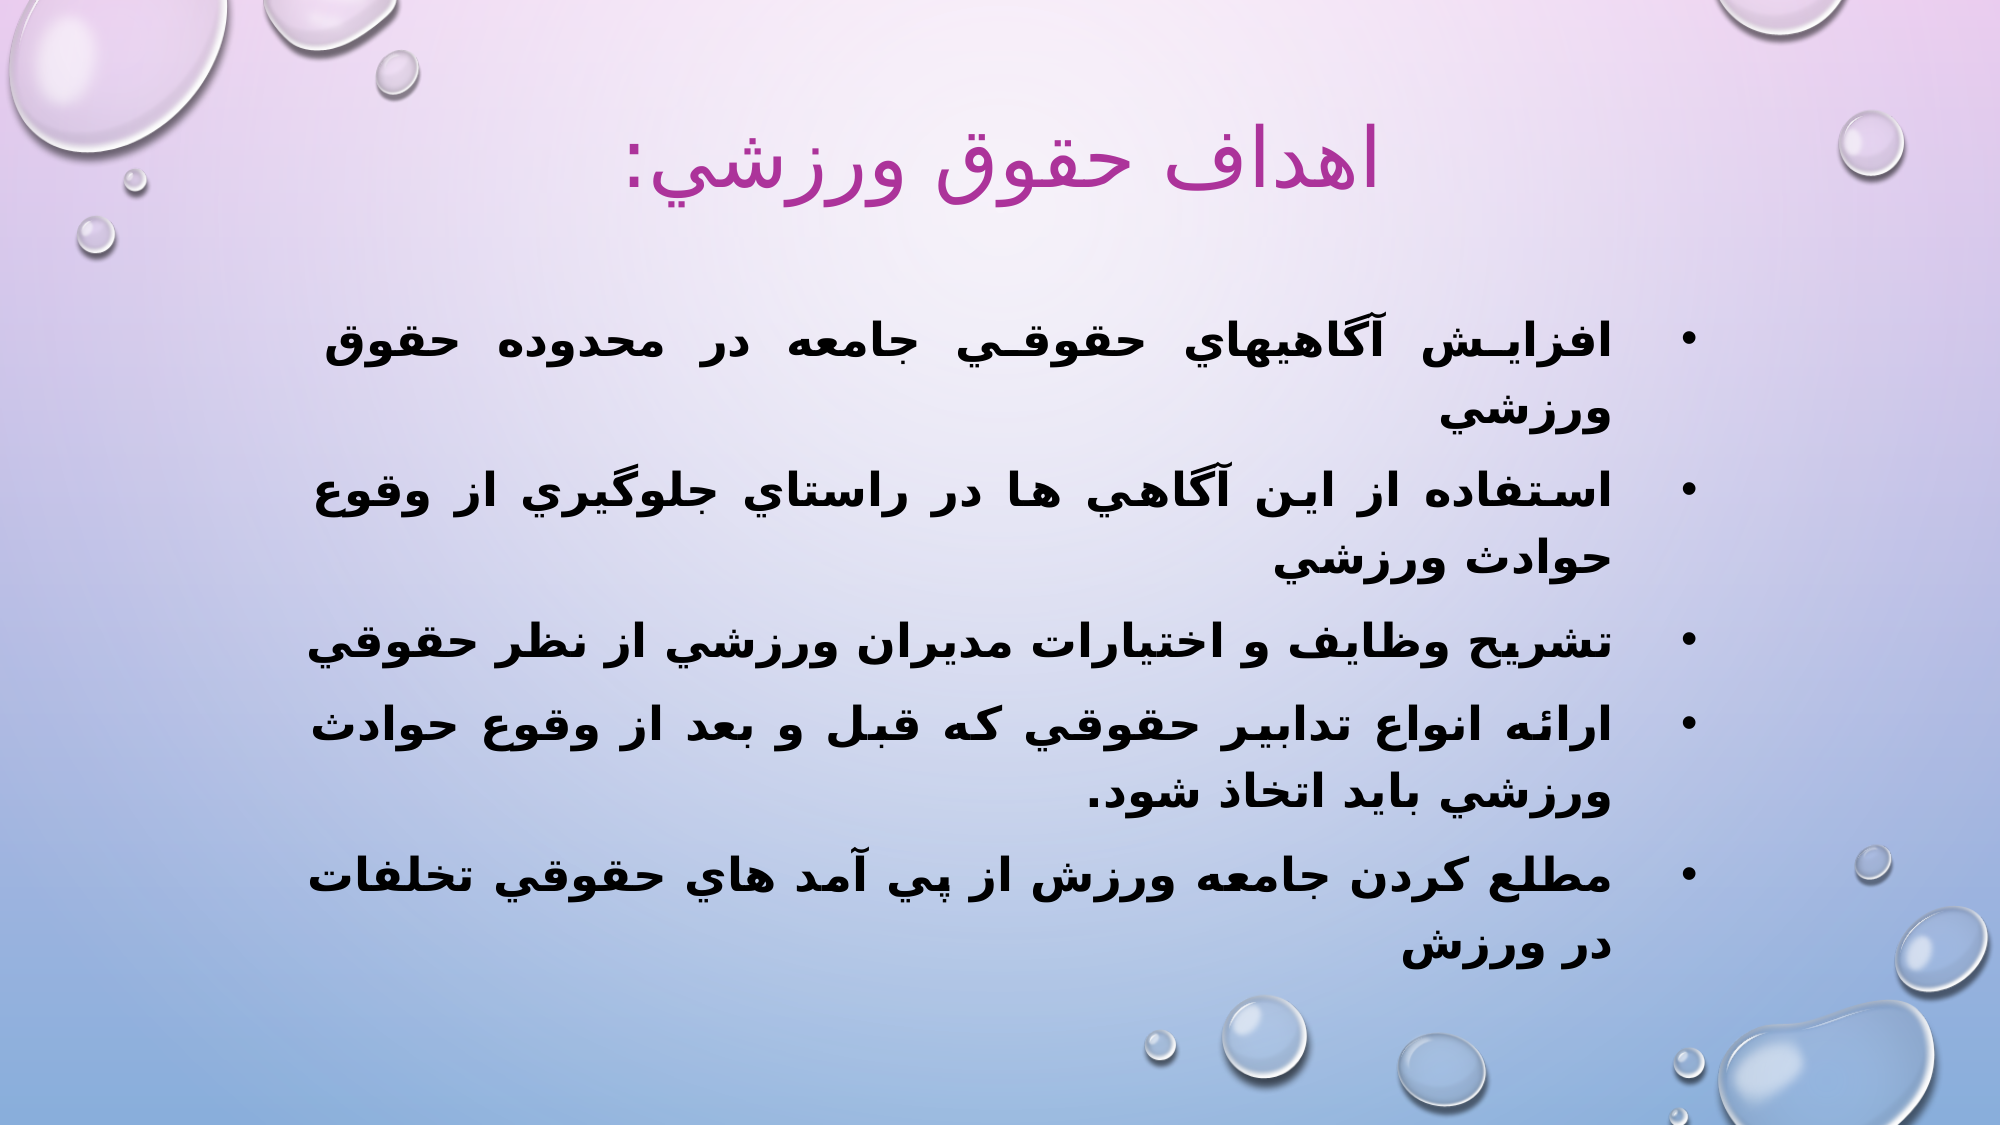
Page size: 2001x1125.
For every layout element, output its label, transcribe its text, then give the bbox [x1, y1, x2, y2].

list افزايش آگاهيهاي حقوقي جامعه در محدوده حقوق ورزشي استفاده از اين آگاهي ها در راستاي جلوگيري از وقوع حوادث ورزشي تشريح وظايف و اختيارات مديران ورزشي از نظر حقوقي ارائه انواع تدابير حقوقي كه قبل و بعد از وقوع حوادث ورزشي بايد اتخاذ شود. مطلع كردن جامعه ورزش از پي آمد هاي حقوقي تخلفات در ورزش [291, 290, 1709, 1034]
picture [0, 0, 2000, 1125]
title اهداف حقوق ورزشي: [326, 66, 1677, 254]
